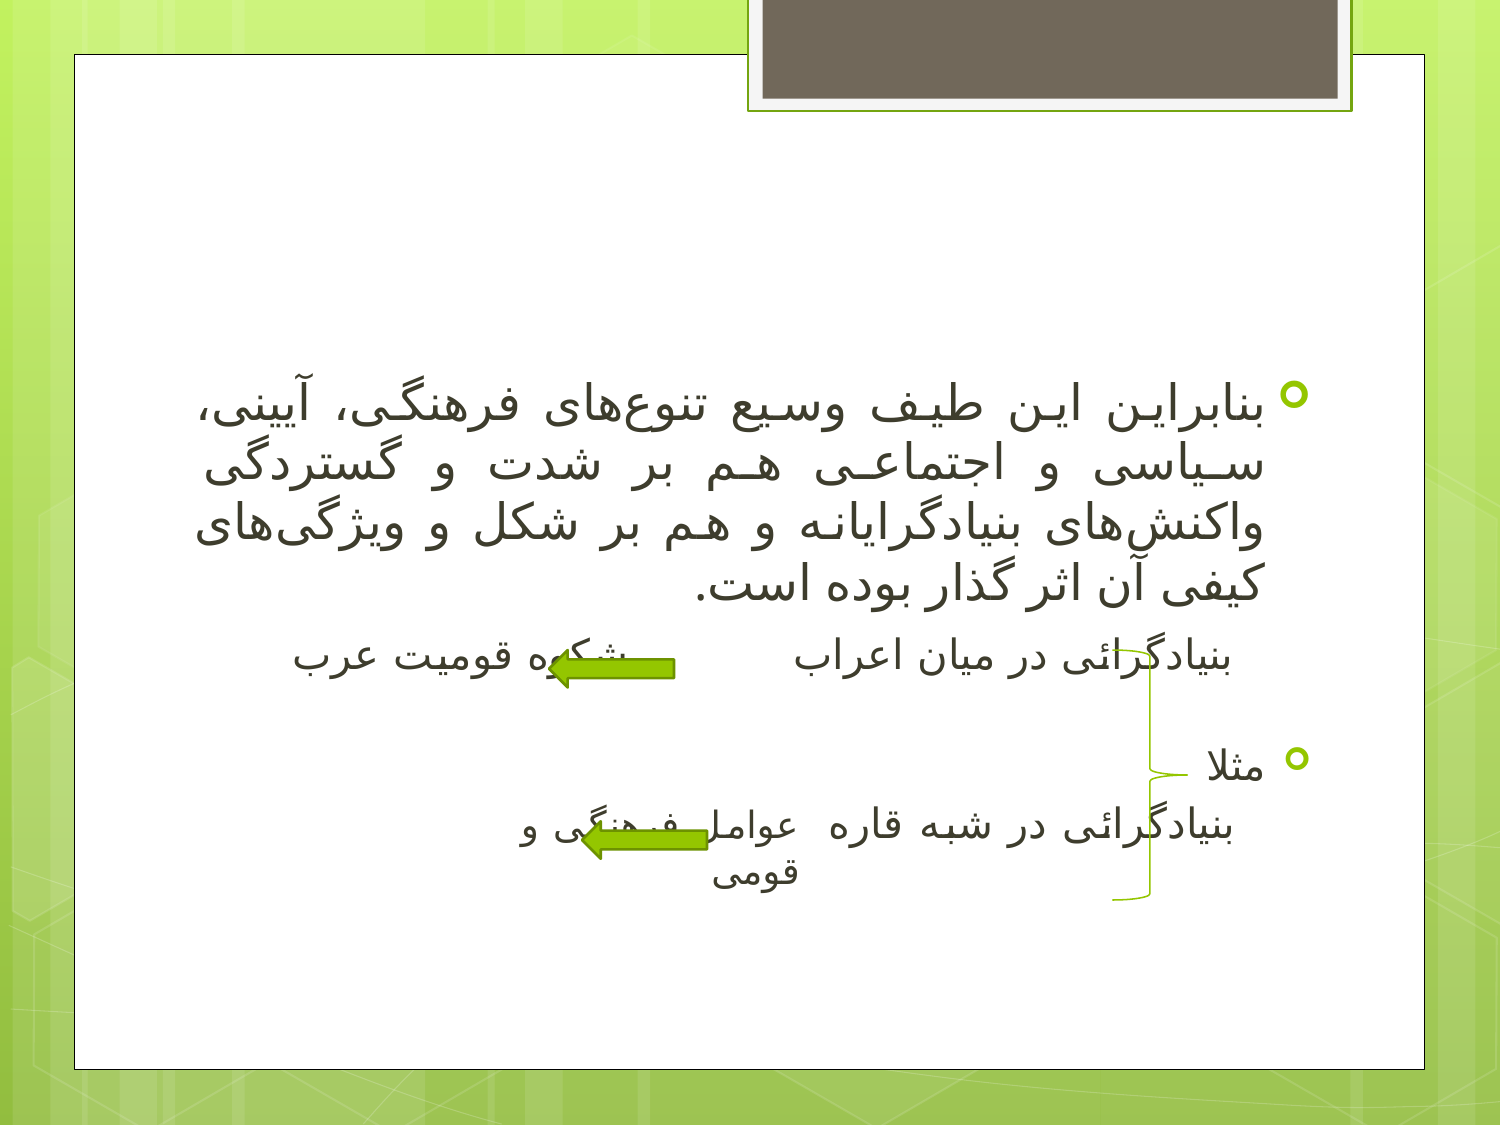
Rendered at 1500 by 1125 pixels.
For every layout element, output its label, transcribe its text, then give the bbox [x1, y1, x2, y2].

text_box [581, 820, 709, 860]
text_box [548, 648, 676, 689]
list بنابراین این طیف وسیع تنوع‌های فرهنگی، آیینی، سیاسی و اجتماعی هم بر شدت و گستردگی واکنش‌های بنیادگرایانه و هم بر شکل و ویژگی‌های کیفی آن اثر گذار بوده است. بنیادگرائی در میان اعراب شکوه قومیت عرب مثلا بنیادگرائی در شبه قاره عوامل فرهنگی و قومی [171, 362, 1338, 957]
text_box [1112, 649, 1189, 901]
